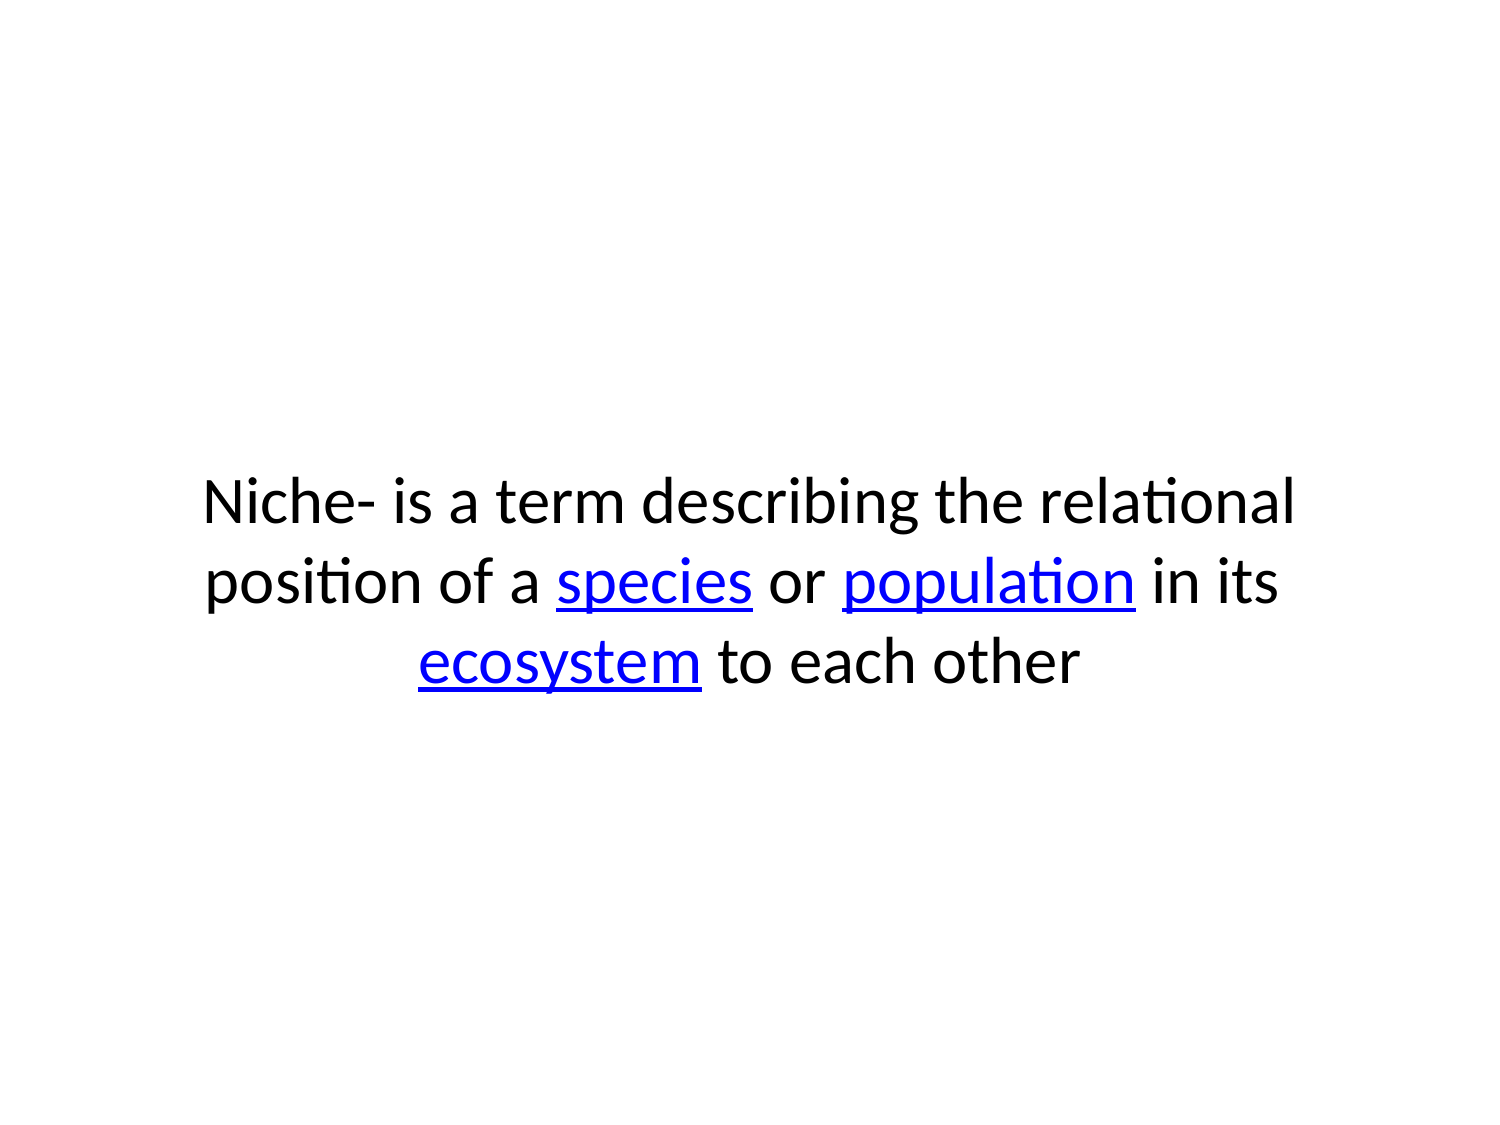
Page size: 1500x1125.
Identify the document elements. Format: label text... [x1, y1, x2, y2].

list Niche- is a term describing the relational position of a species or population in its ecosystem to each other [75, 262, 1425, 1005]
